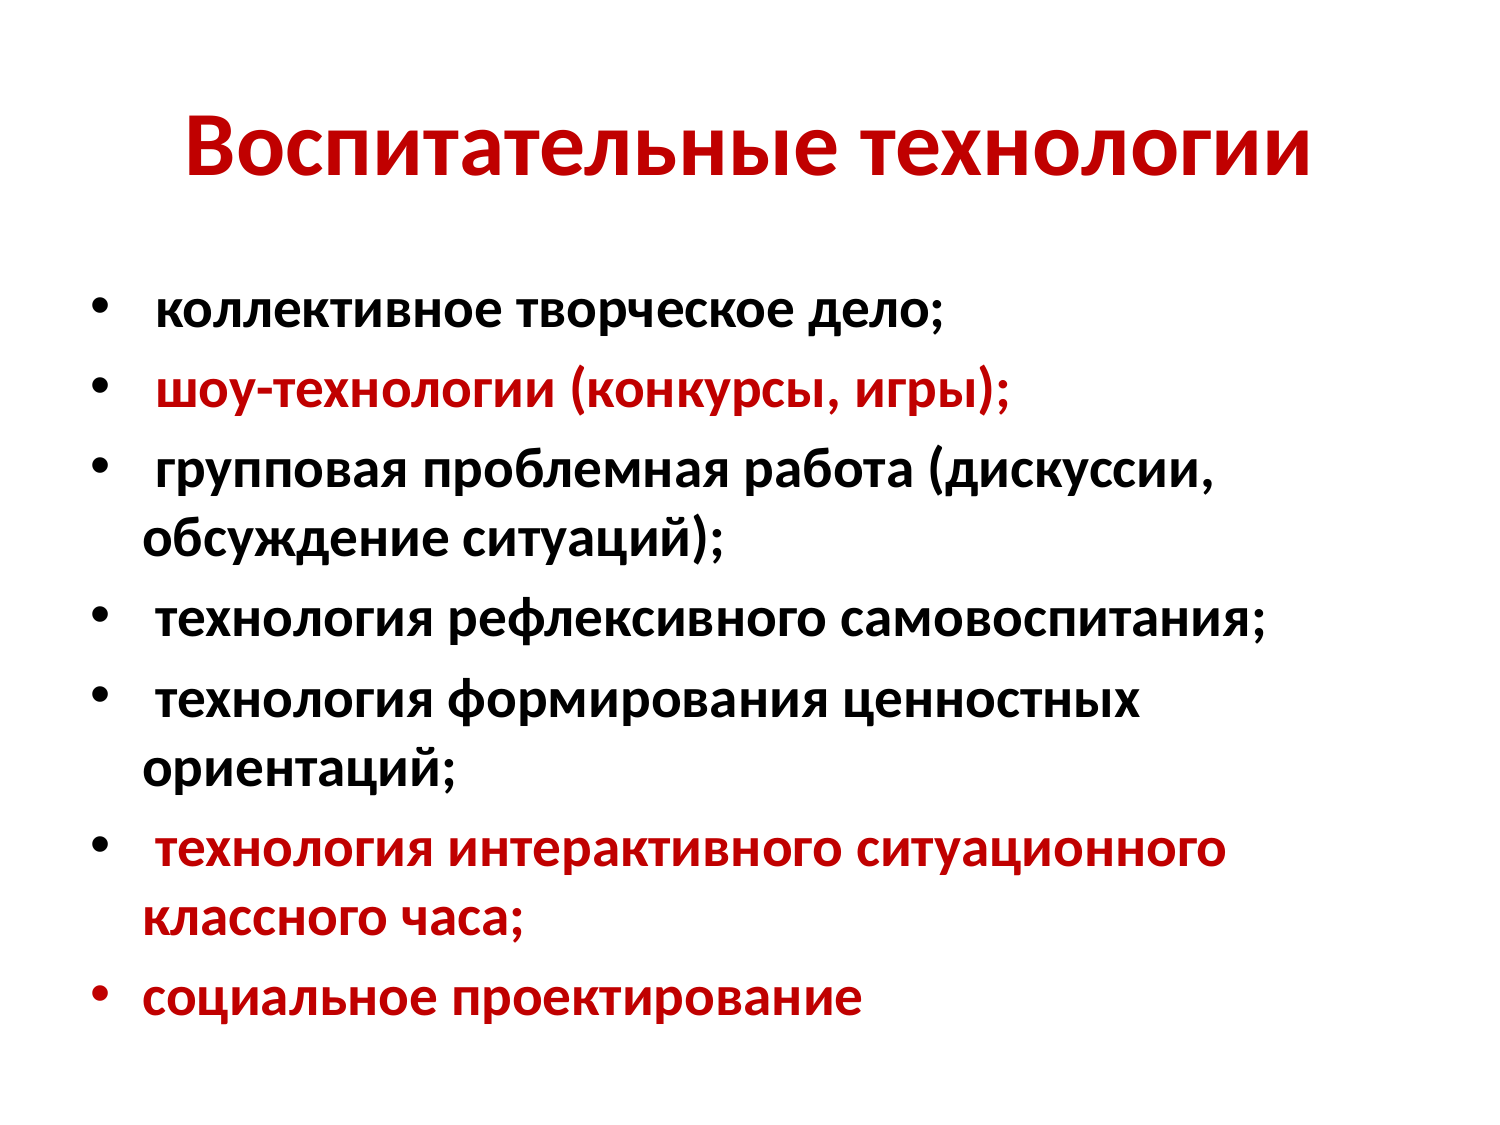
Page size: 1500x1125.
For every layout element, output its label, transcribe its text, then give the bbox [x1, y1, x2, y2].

list коллективное творческое дело; шоу-технологии (конкурсы, игры); групповая проблемная работа (дискуссии, обсуждение ситуаций); технология рефлексивного самовоспитания; технология формирования ценностных ориентаций; технология интерактивного ситуационного классного часа; социальное проектирование [75, 262, 1425, 1035]
title Воспитательные технологии [75, 45, 1425, 233]
